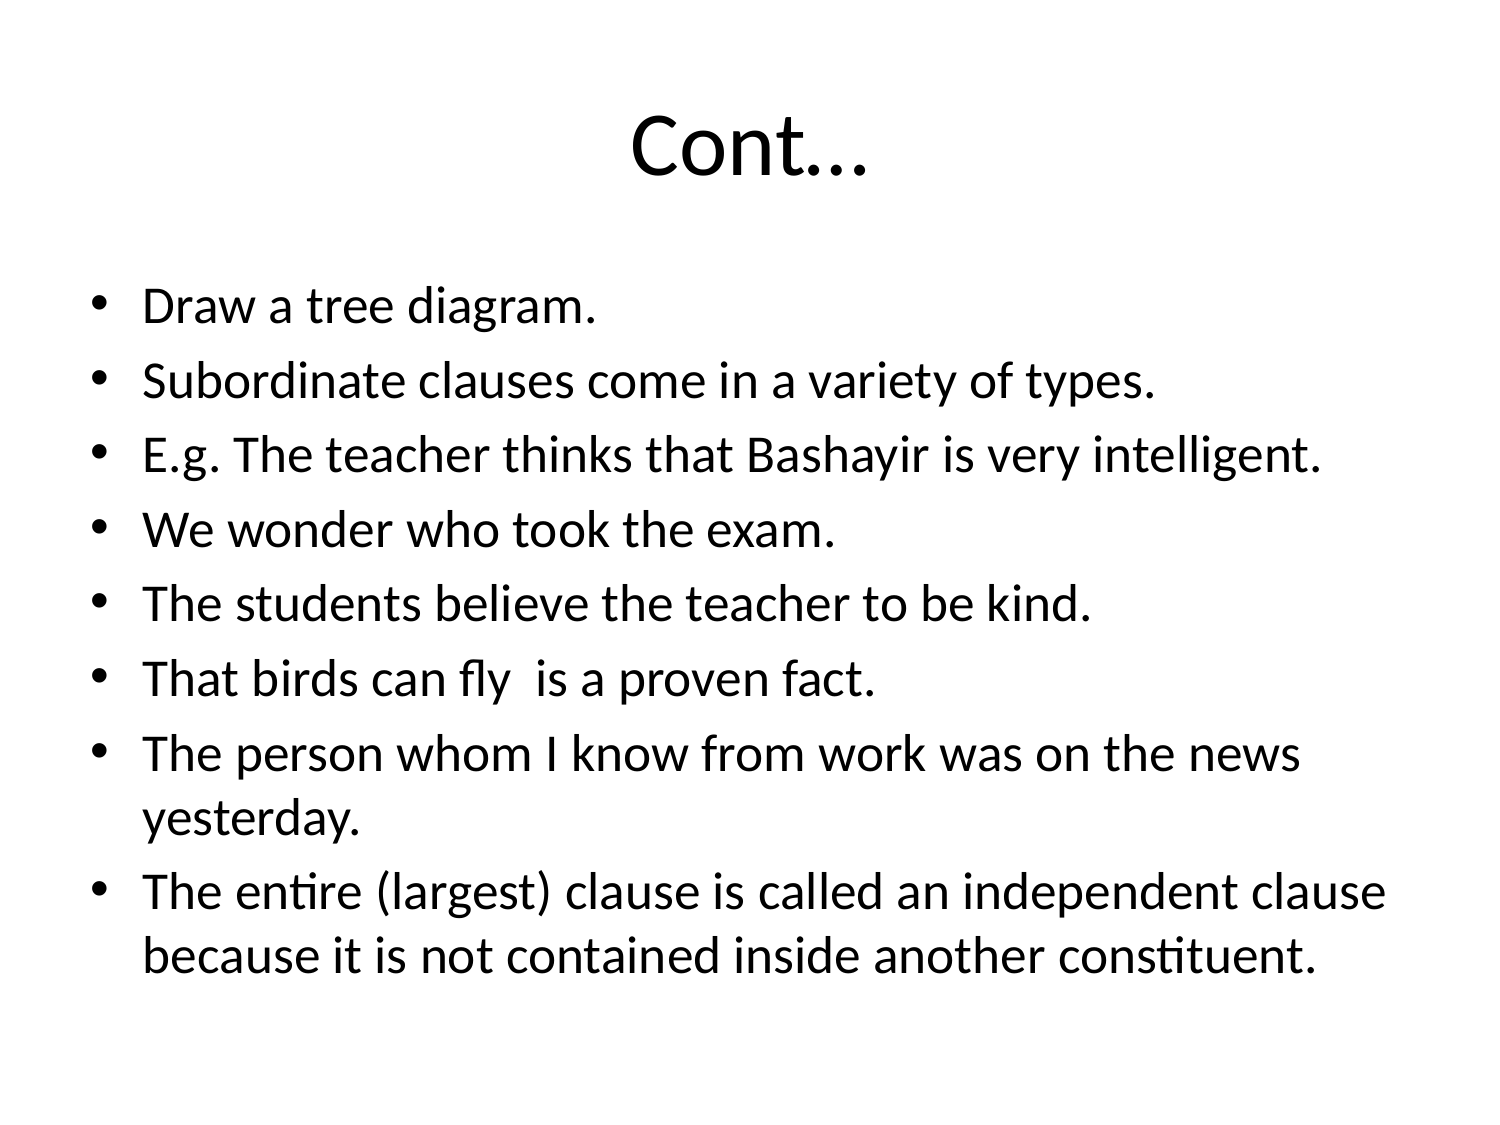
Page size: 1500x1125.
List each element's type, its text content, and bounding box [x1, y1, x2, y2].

list Draw a tree diagram. Subordinate clauses come in a variety of types. E.g. The teacher thinks that Bashayir is very intelligent. We wonder who took the exam. The students believe the teacher to be kind. That birds can fly is a proven fact. The person whom I know from work was on the news yesterday. The entire (largest) clause is called an independent clause because it is not contained inside another constituent. [75, 262, 1425, 1005]
title Cont… [75, 45, 1425, 233]
